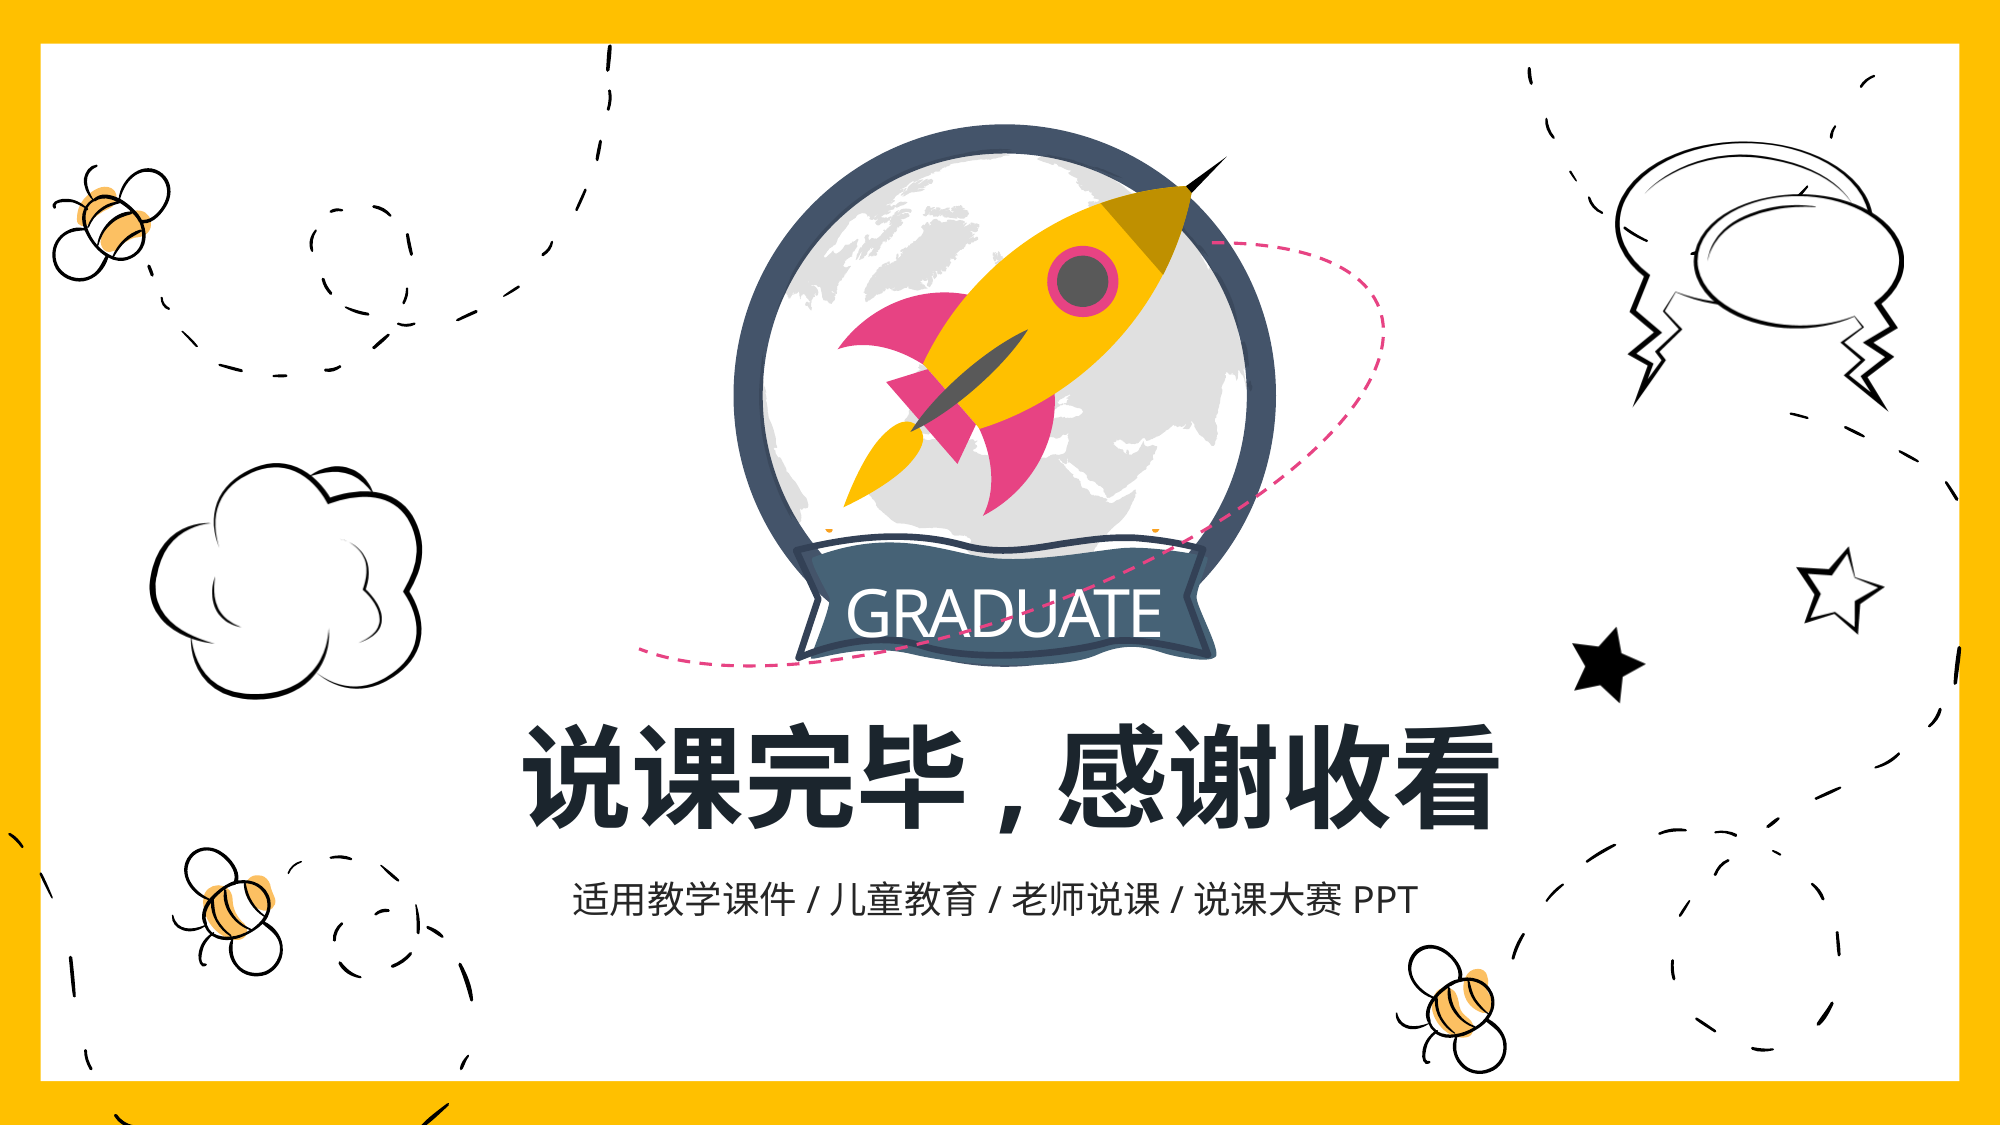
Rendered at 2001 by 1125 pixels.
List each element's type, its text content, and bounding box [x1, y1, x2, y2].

picture [1527, 67, 1959, 500]
picture [149, 463, 423, 701]
picture [1394, 626, 1962, 1075]
picture [51, 43, 613, 378]
picture [0, 775, 475, 1125]
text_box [558, 138, 1406, 665]
picture [1796, 546, 1885, 635]
text_box 说课完毕,感谢收看 [303, 699, 1394, 850]
text_box 适用教学课件/儿童教育/老师说课/说课大赛PPT [475, 868, 1394, 929]
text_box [837, 156, 1227, 516]
